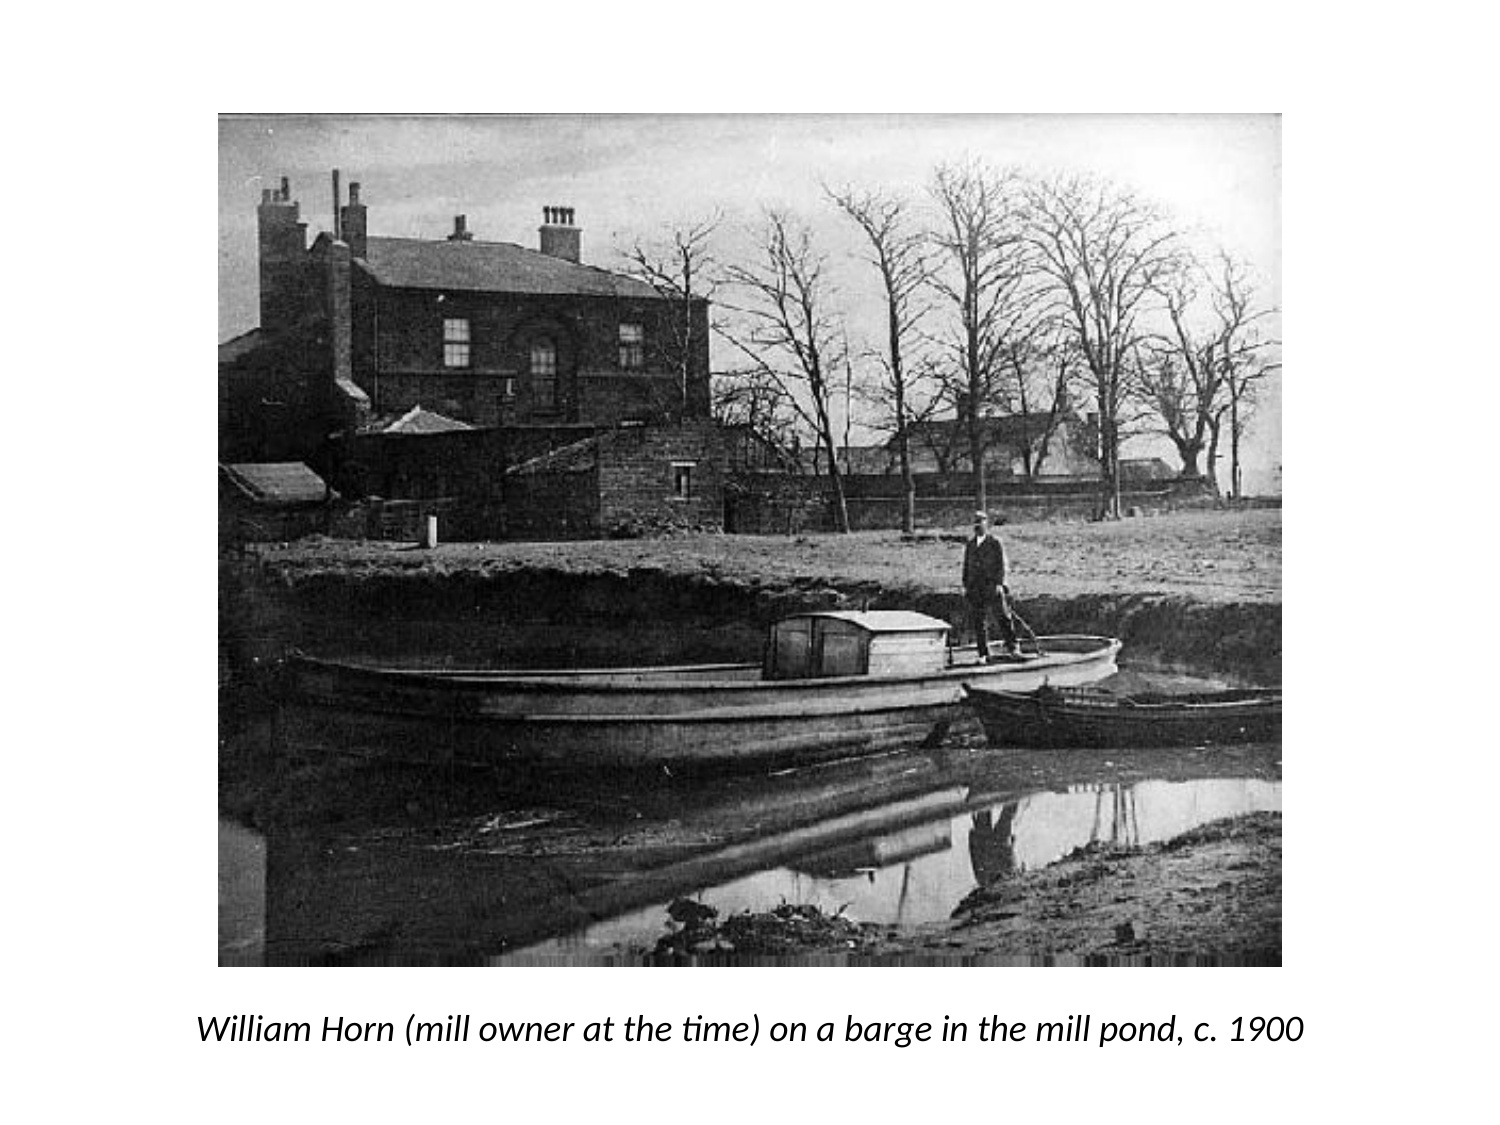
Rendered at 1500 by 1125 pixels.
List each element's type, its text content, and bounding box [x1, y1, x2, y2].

text_box William Horn (mill owner at the time) on a barge in the mill pond, c. 1900 [29, 996, 1471, 1057]
picture [218, 113, 1282, 967]
